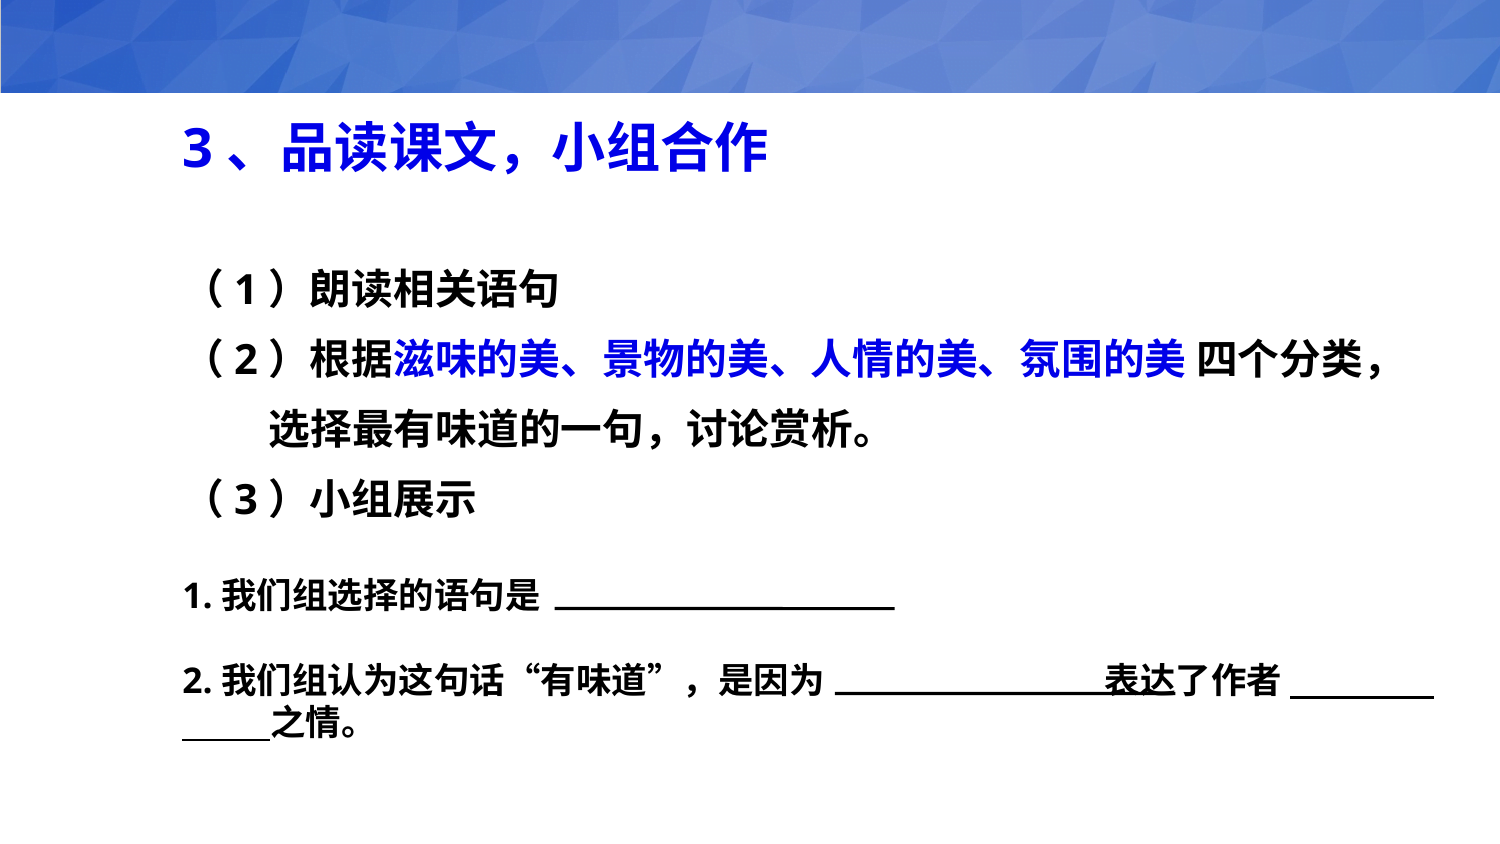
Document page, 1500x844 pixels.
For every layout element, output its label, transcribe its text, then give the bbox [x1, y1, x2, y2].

text_box 3、品读课文，小组合作 （1）朗读相关语句 （2）根据滋味的美、景物的美、人情的美、氛围的美 四个分类， 选择最有味道的一句，讨论赏析。 （3）小组展示 1.我们组选择的语句是 2.我们组认为这句话“有味道”，是因为 表达了作者 之情。 [171, 107, 1448, 749]
picture [0, 0, 1500, 93]
